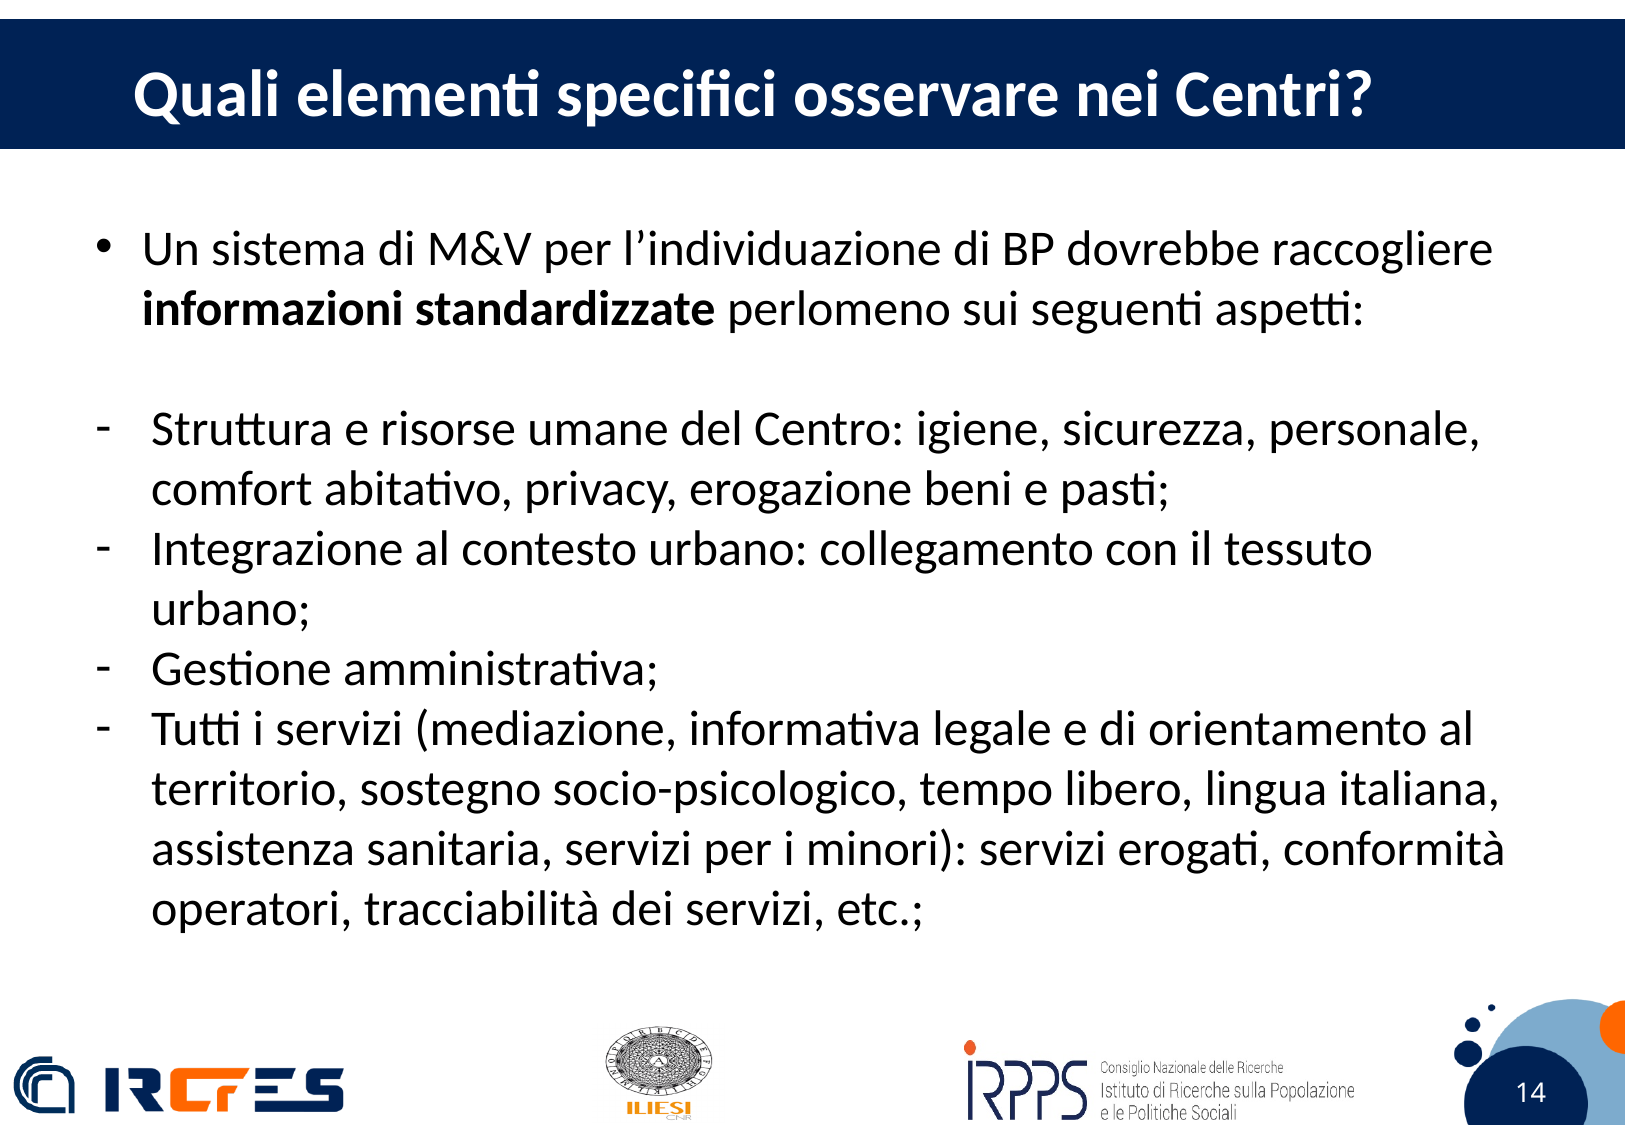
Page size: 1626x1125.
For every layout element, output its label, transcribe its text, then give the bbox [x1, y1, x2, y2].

text_box Quali elementi specifici osservare nei Centri? [0, 42, 1625, 138]
picture [9, 1051, 82, 1118]
picture [103, 1066, 346, 1112]
picture [964, 1040, 1354, 1120]
picture [592, 1023, 725, 1123]
picture [1431, 986, 1625, 1125]
text_box Un sistema di M&V per l’individuazione di BP dovrebbe raccogliere informazioni standardizzate perlomeno sui seguenti aspetti: Struttura e risorse umane del Centro: igiene, sicurezza, personale, comfort abitativo, privacy, erogazione beni e pasti; Integrazione al contesto urbano: collegamento con il tessuto urbano; Gestione amministrativa; Tutti i servizi (mediazione, informativa legale e di orientamento al territorio, sostegno socio-psicologico, tempo libero, lingua italiana, assistenza sanitaria, servizi per i minori): servizi erogati, conformità operatori, tracciabilità dei servizi, etc.; [80, 208, 1557, 1003]
